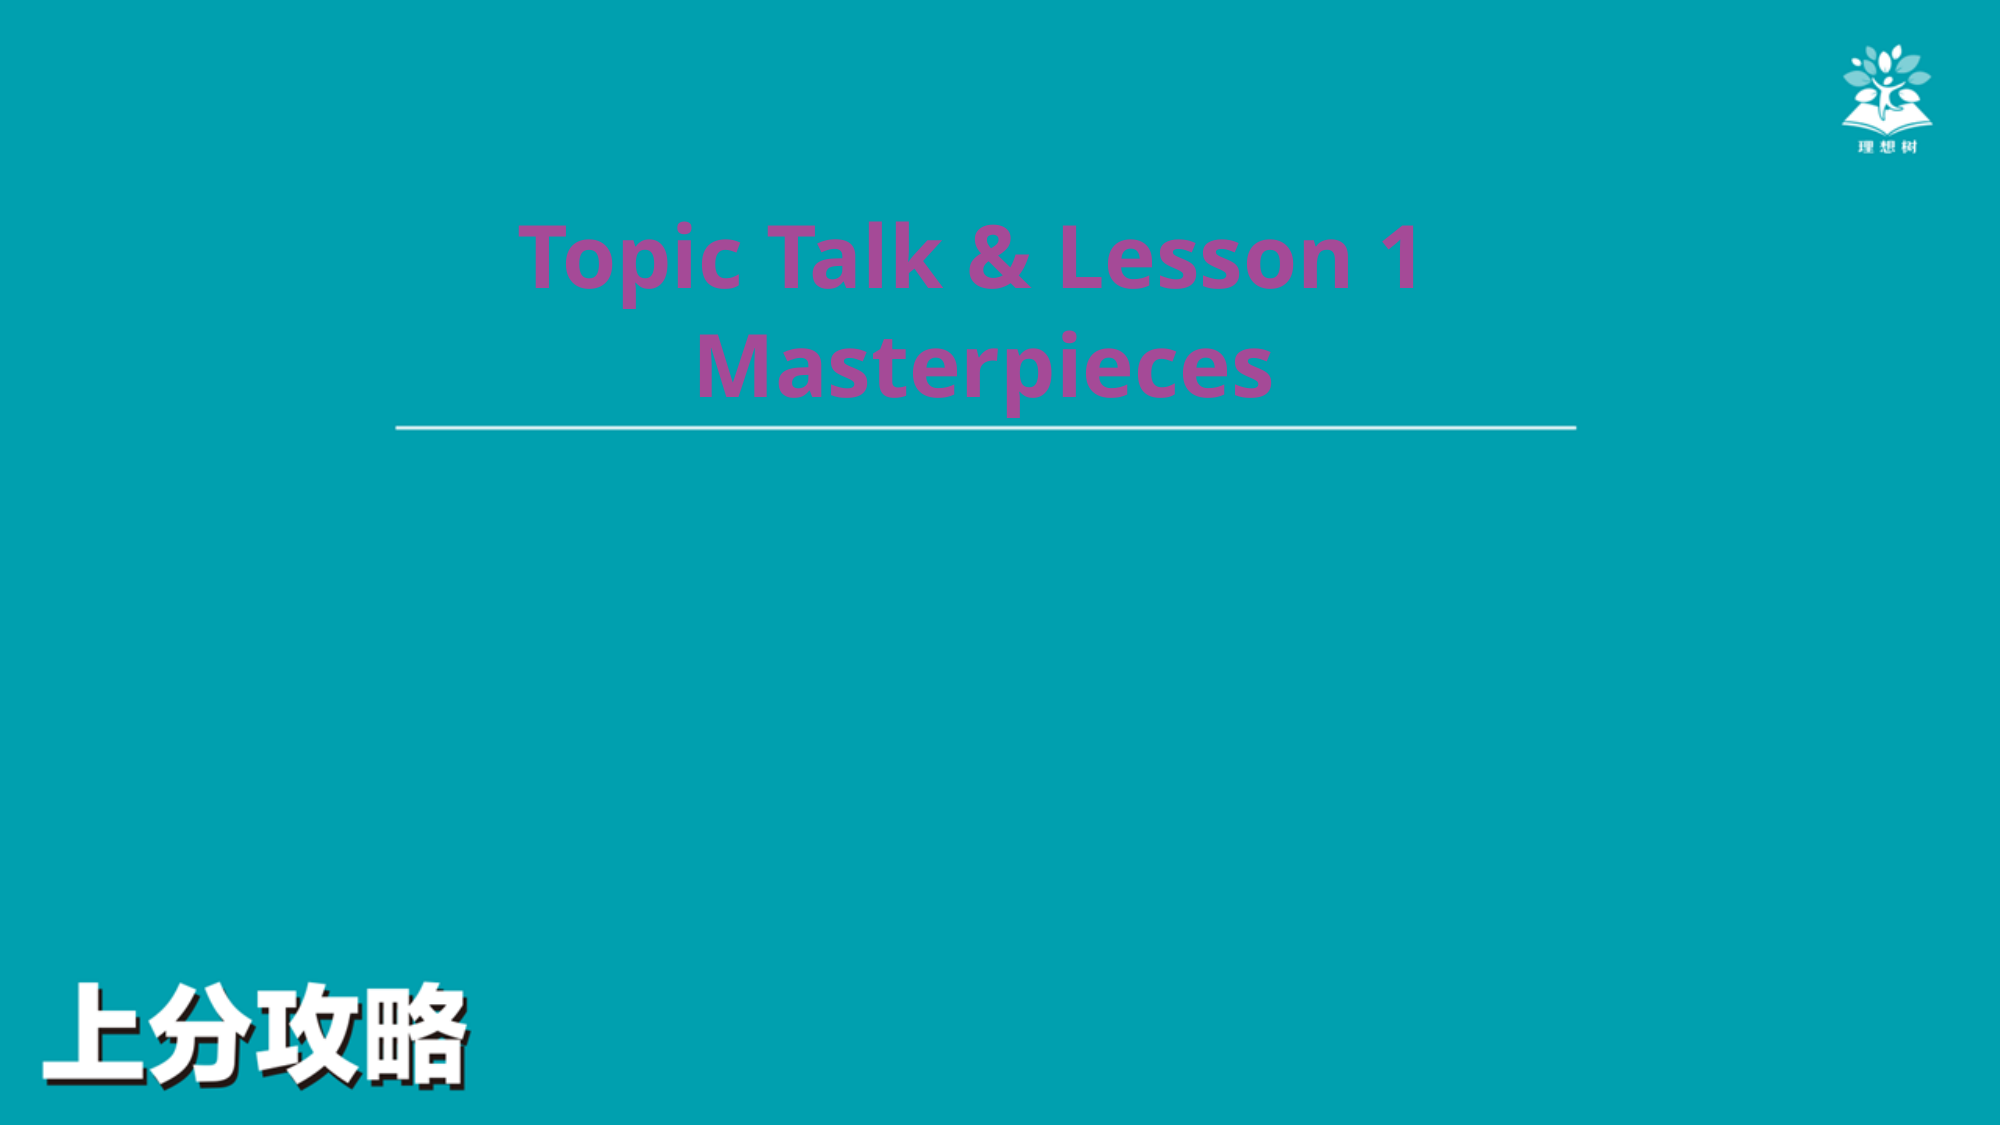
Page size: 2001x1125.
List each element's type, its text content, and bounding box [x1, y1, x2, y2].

picture [0, 0, 2000, 1125]
text_box Topic Talk & Lesson 1 Masterpieces [391, 202, 1577, 413]
